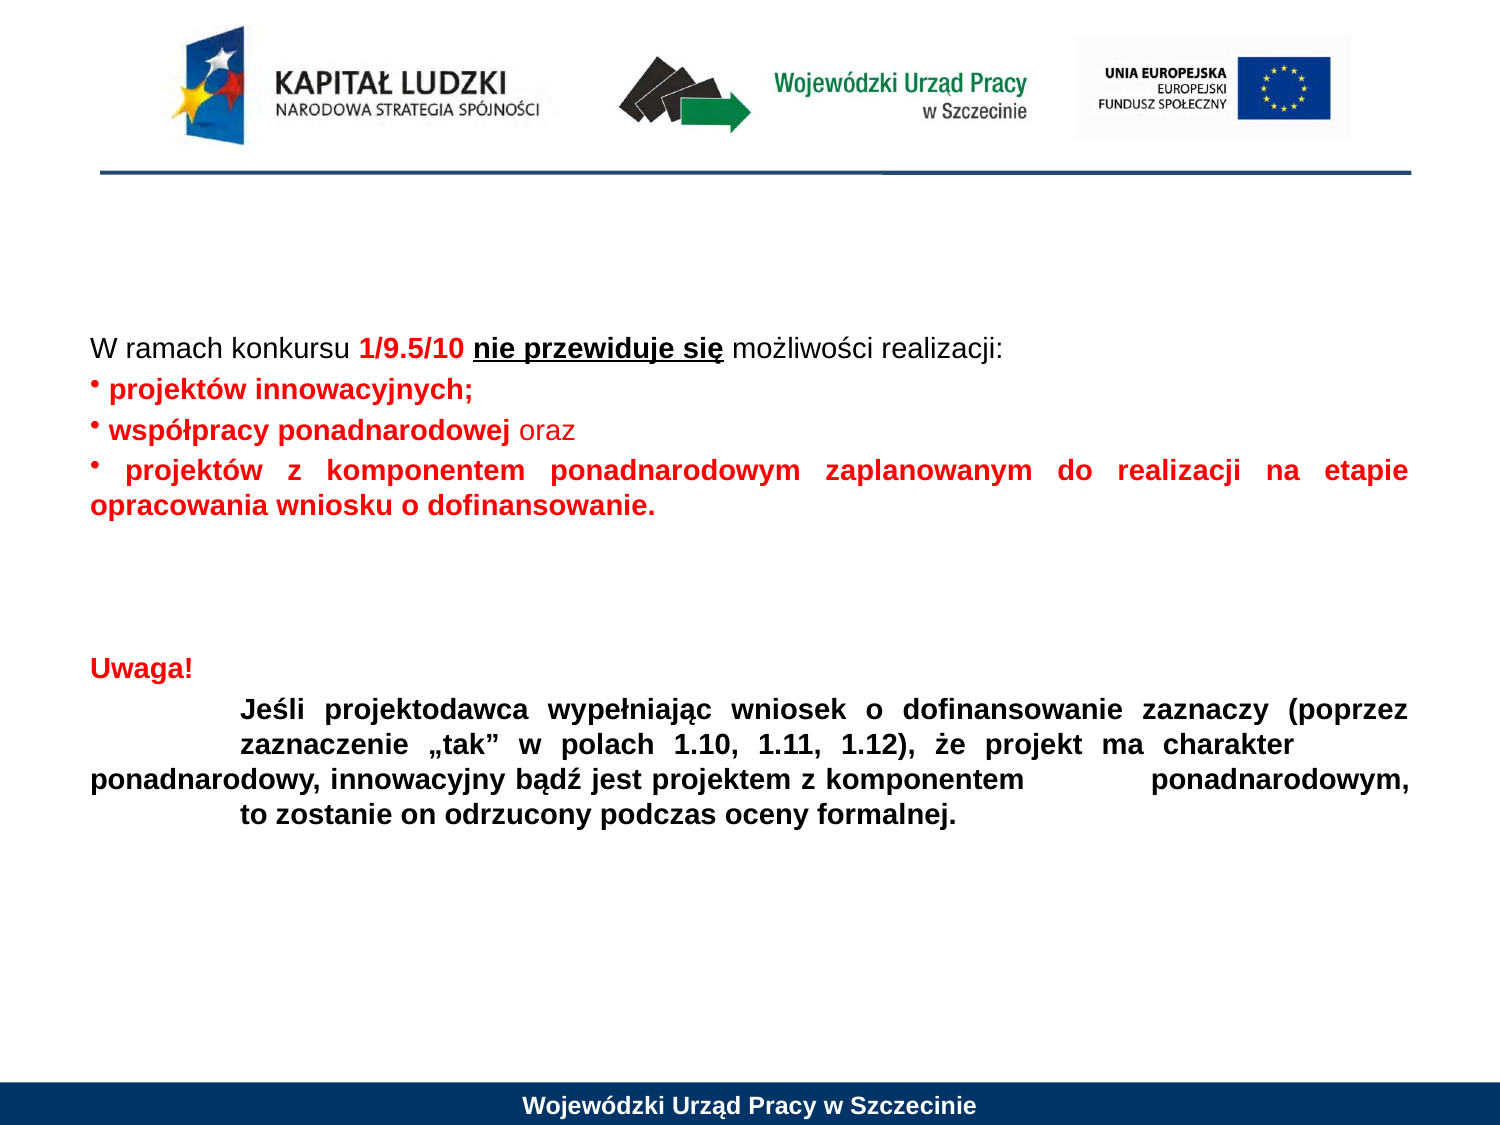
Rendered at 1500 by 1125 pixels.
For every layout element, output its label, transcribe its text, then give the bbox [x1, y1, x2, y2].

list W ramach konkursu 1/9.5/10 nie przewiduje się możliwości realizacji: projektów innowacyjnych; współpracy ponadnarodowej oraz projektów z komponentem ponadnarodowym zaplanowanym do realizacji na etapie opracowania wniosku o dofinansowanie. Uwaga! Jeśli projektodawca wypełniając wniosek o dofinansowanie zaznaczy (poprzez zaznaczenie „tak” w polach 1.10, 1.11, 1.12), że projekt ma charakter ponadnarodowy, innowacyjny bądź jest projektem z komponentem ponadnarodowym, to zostanie on odrzucony podczas oceny formalnej. [74, 198, 1426, 1006]
picture [159, 24, 1353, 149]
